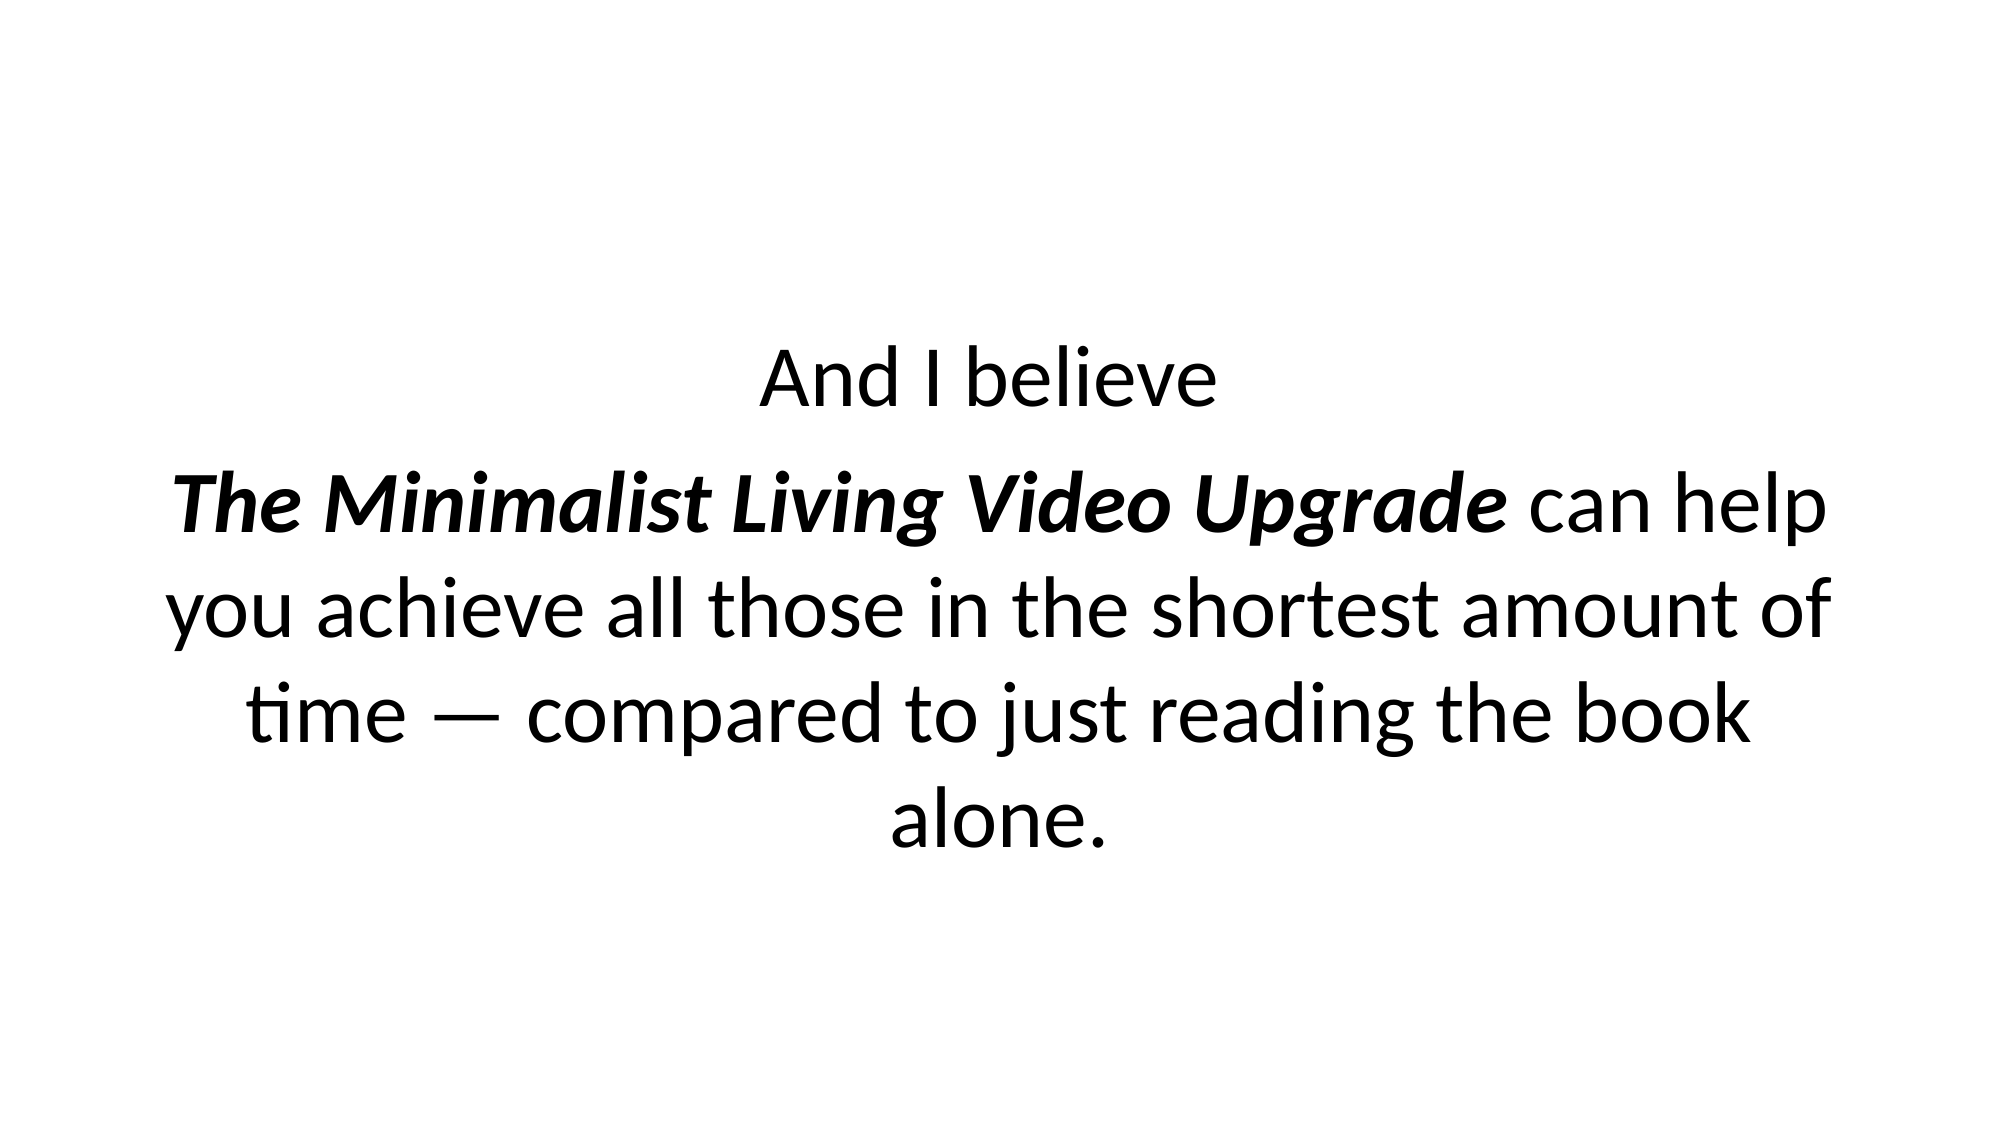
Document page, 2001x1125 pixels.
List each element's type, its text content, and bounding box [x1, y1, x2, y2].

list And I believe The Minimalist Living Video Upgrade can help you achieve all those in the shortest amount of time — compared to just reading the book alone. [137, 186, 1862, 822]
